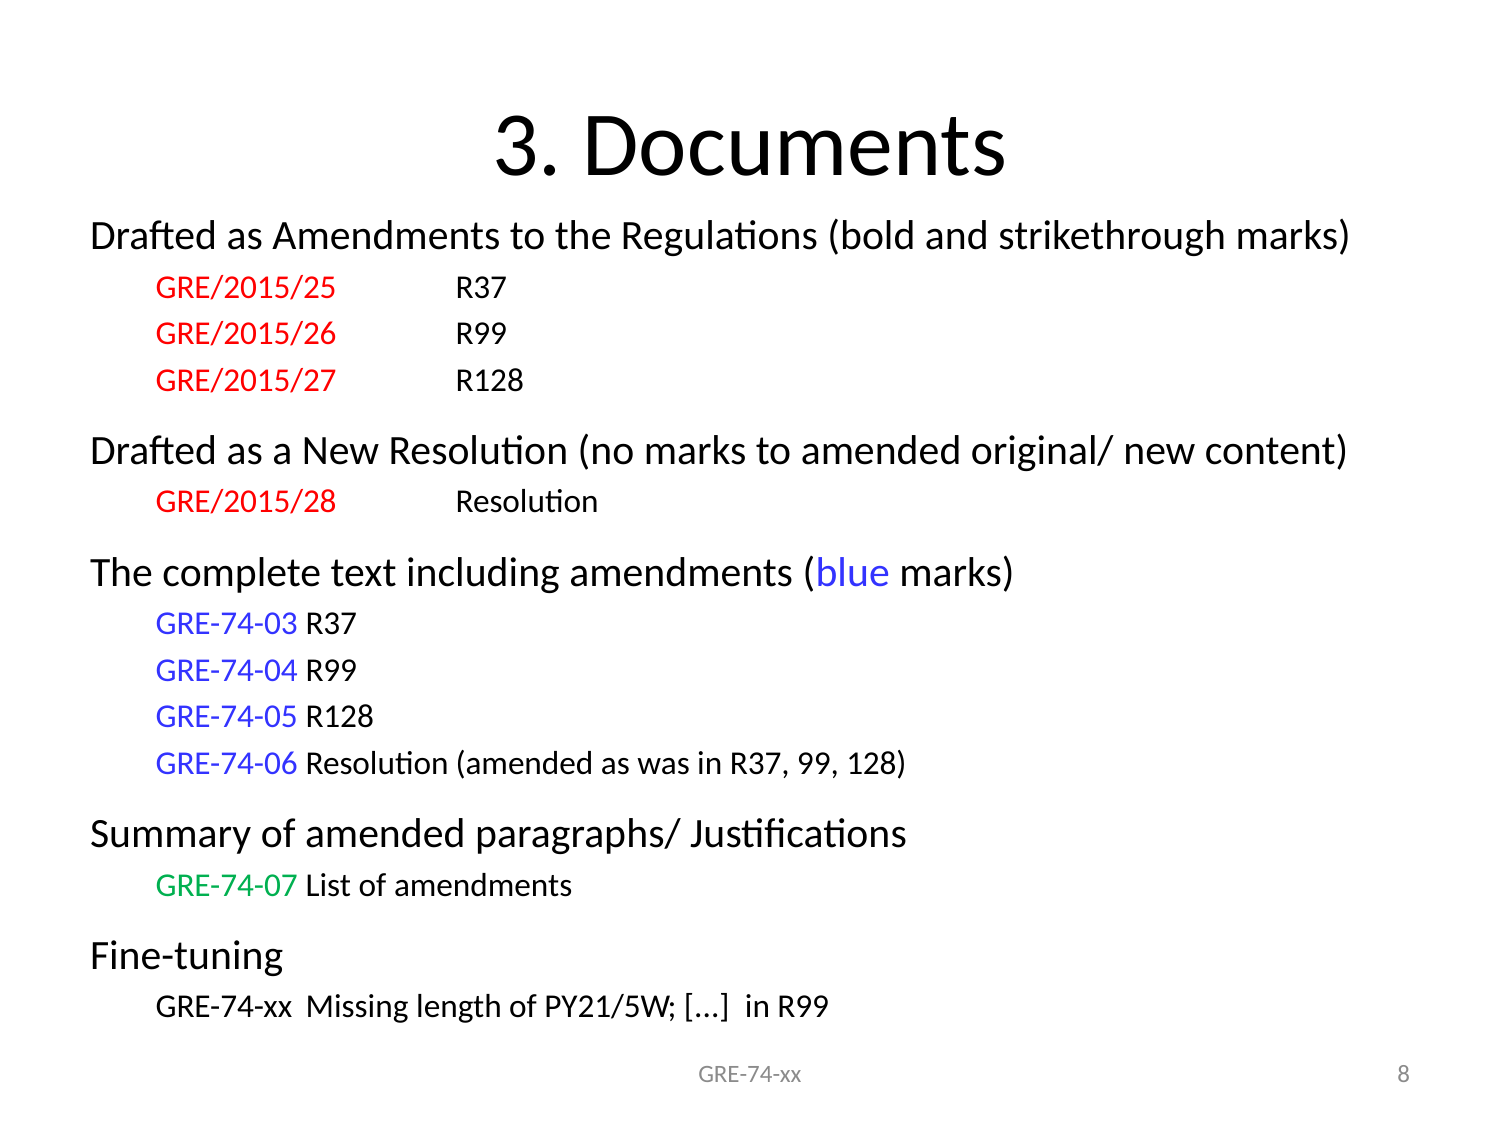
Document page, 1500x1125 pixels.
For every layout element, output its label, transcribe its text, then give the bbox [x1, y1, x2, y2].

footer GRE-74-xx [512, 1042, 988, 1103]
list Drafted as Amendments to the Regulations (bold and strikethrough marks) GRE/2015/25 R37 GRE/2015/26 R99 GRE/2015/27 R128 Drafted as a New Resolution (no marks to amended original/ new content) GRE/2015/28 Resolution The complete text including amendments (blue marks) GRE-74-03 R37 GRE-74-04 R99 GRE-74-05 R128 GRE-74-06 Resolution (amended as was in R37, 99, 128) Summary of amended paragraphs/ Justifications GRE-74-07 List of amendments Fine-tuning GRE-74-xx Missing length of PY21/5W; [...] in R99 [75, 200, 1425, 1043]
title 3. Documents [75, 45, 1425, 200]
slide_number 8 [1074, 1042, 1425, 1103]
